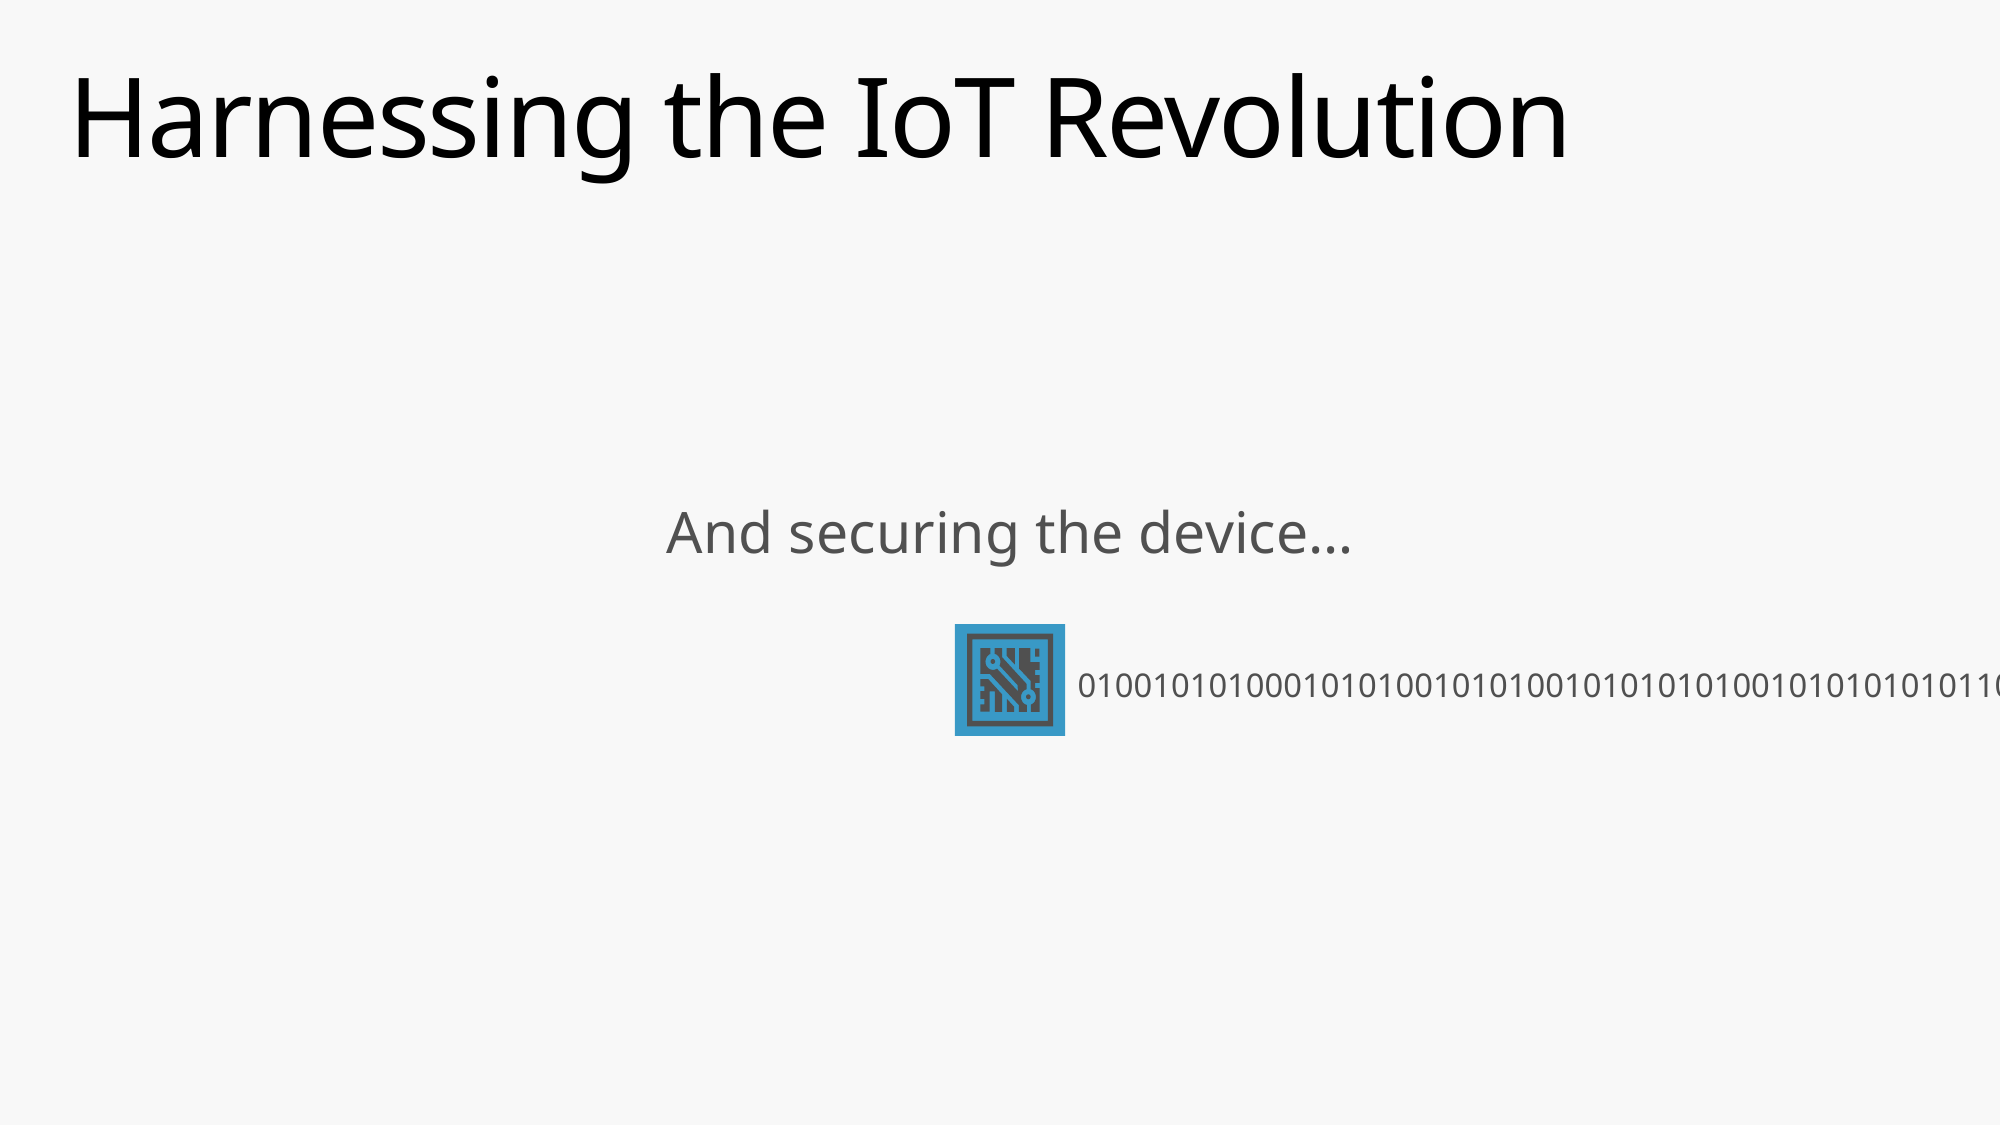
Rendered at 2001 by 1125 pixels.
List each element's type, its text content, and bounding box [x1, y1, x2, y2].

text_box And securing the device… [0, 488, 2000, 573]
title Harnessing the IoT Revolution [44, 47, 1957, 196]
text_box [967, 633, 1054, 727]
text_box 0100101010001010100101010010101010100101010101011010101010…. [987, 657, 2000, 712]
text_box [954, 624, 1066, 736]
